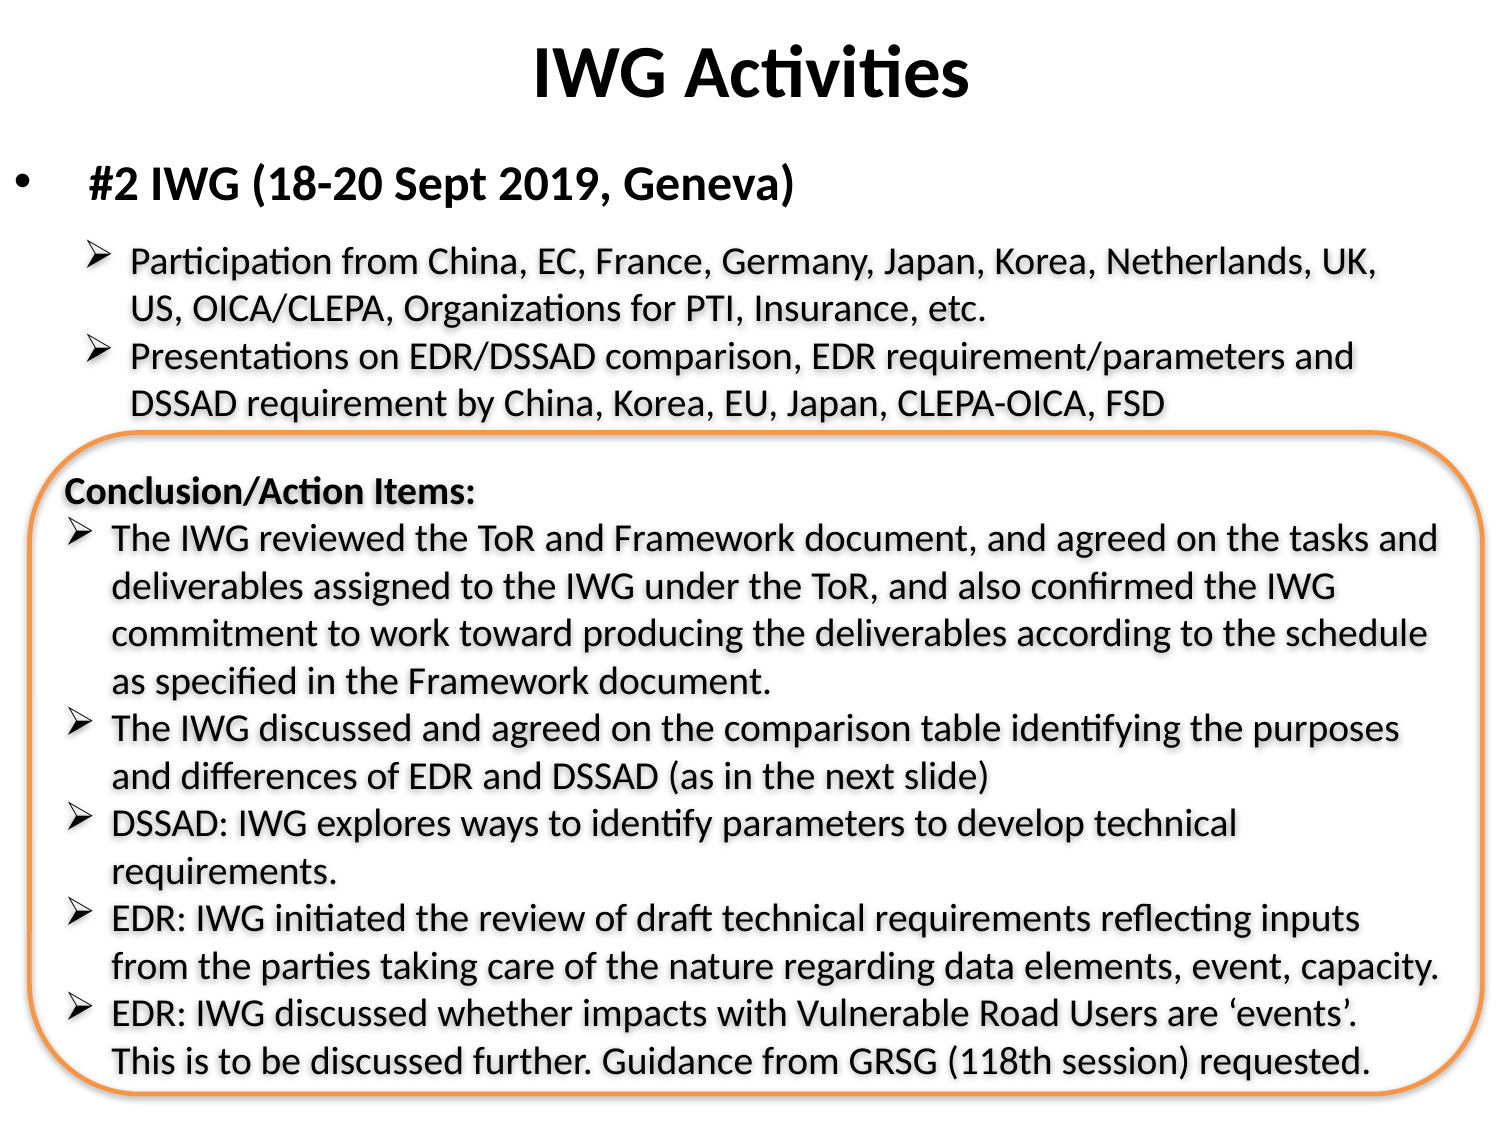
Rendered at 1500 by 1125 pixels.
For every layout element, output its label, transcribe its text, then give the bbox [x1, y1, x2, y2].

text_box Participation from China, EC, France, Germany, Japan, Korea, Netherlands, UK, US, OICA/CLEPA, Organizations for PTI, Insurance, etc. Presentations on EDR/DSSAD comparison, EDR requirement/parameters and DSSAD requirement by China, Korea, EU, Japan, CLEPA-OICA, FSD [49, 208, 1428, 470]
text_box Conclusion/Action Items: The IWG reviewed the ToR and Framework document, and agreed on the tasks and deliverables assigned to the IWG under the ToR, and also confirmed the IWG commitment to work toward producing the deliverables according to the schedule as specified in the Framework document. The IWG discussed and agreed on the comparison table identifying the purposes and differences of EDR and DSSAD (as in the next slide) DSSAD: IWG explores ways to identify parameters to develop technical requirements. EDR: IWG initiated the review of draft technical requirements reflecting inputs from the parties taking care of the nature regarding data elements, event, capacity. EDR: IWG discussed whether impacts with Vulnerable Road Users are ‘events’. This is to be discussed further. Guidance from GRSG (118th session) requested. [26, 429, 1486, 1098]
text_box #2 IWG (18-20 Sept 2019, Geneva) [0, 145, 1349, 212]
text_box IWG Activities [2, 32, 1500, 102]
